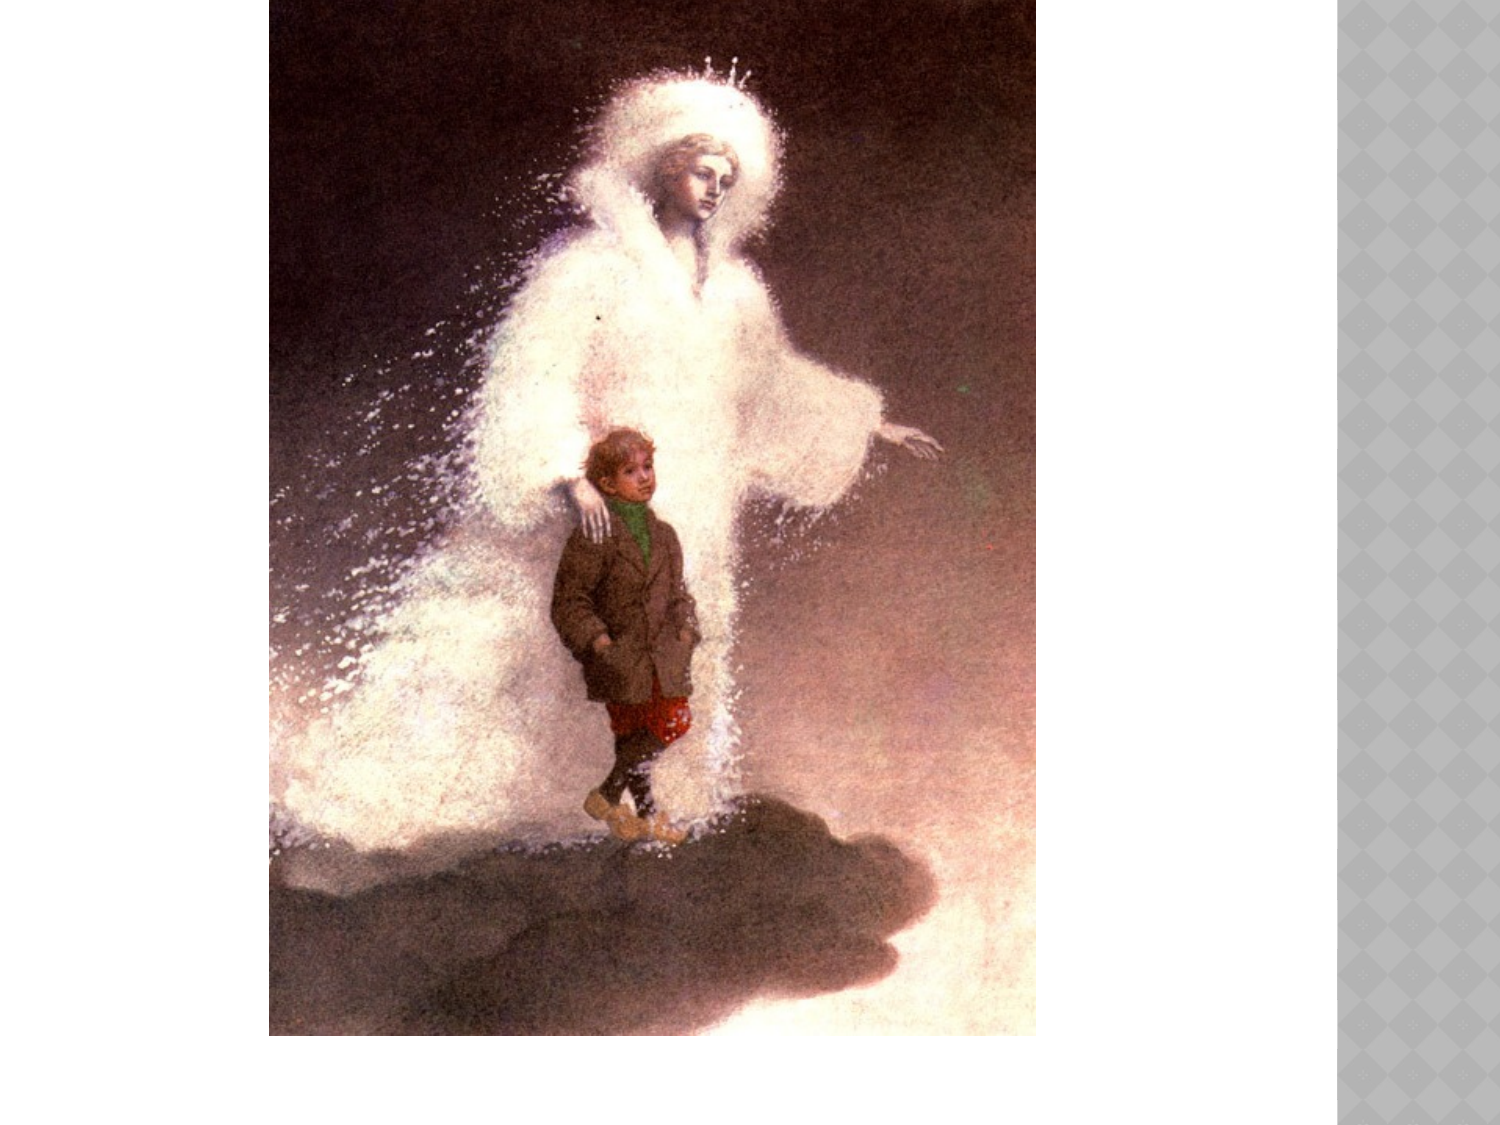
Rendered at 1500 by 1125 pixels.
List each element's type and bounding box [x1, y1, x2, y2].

picture [269, 0, 1036, 1037]
